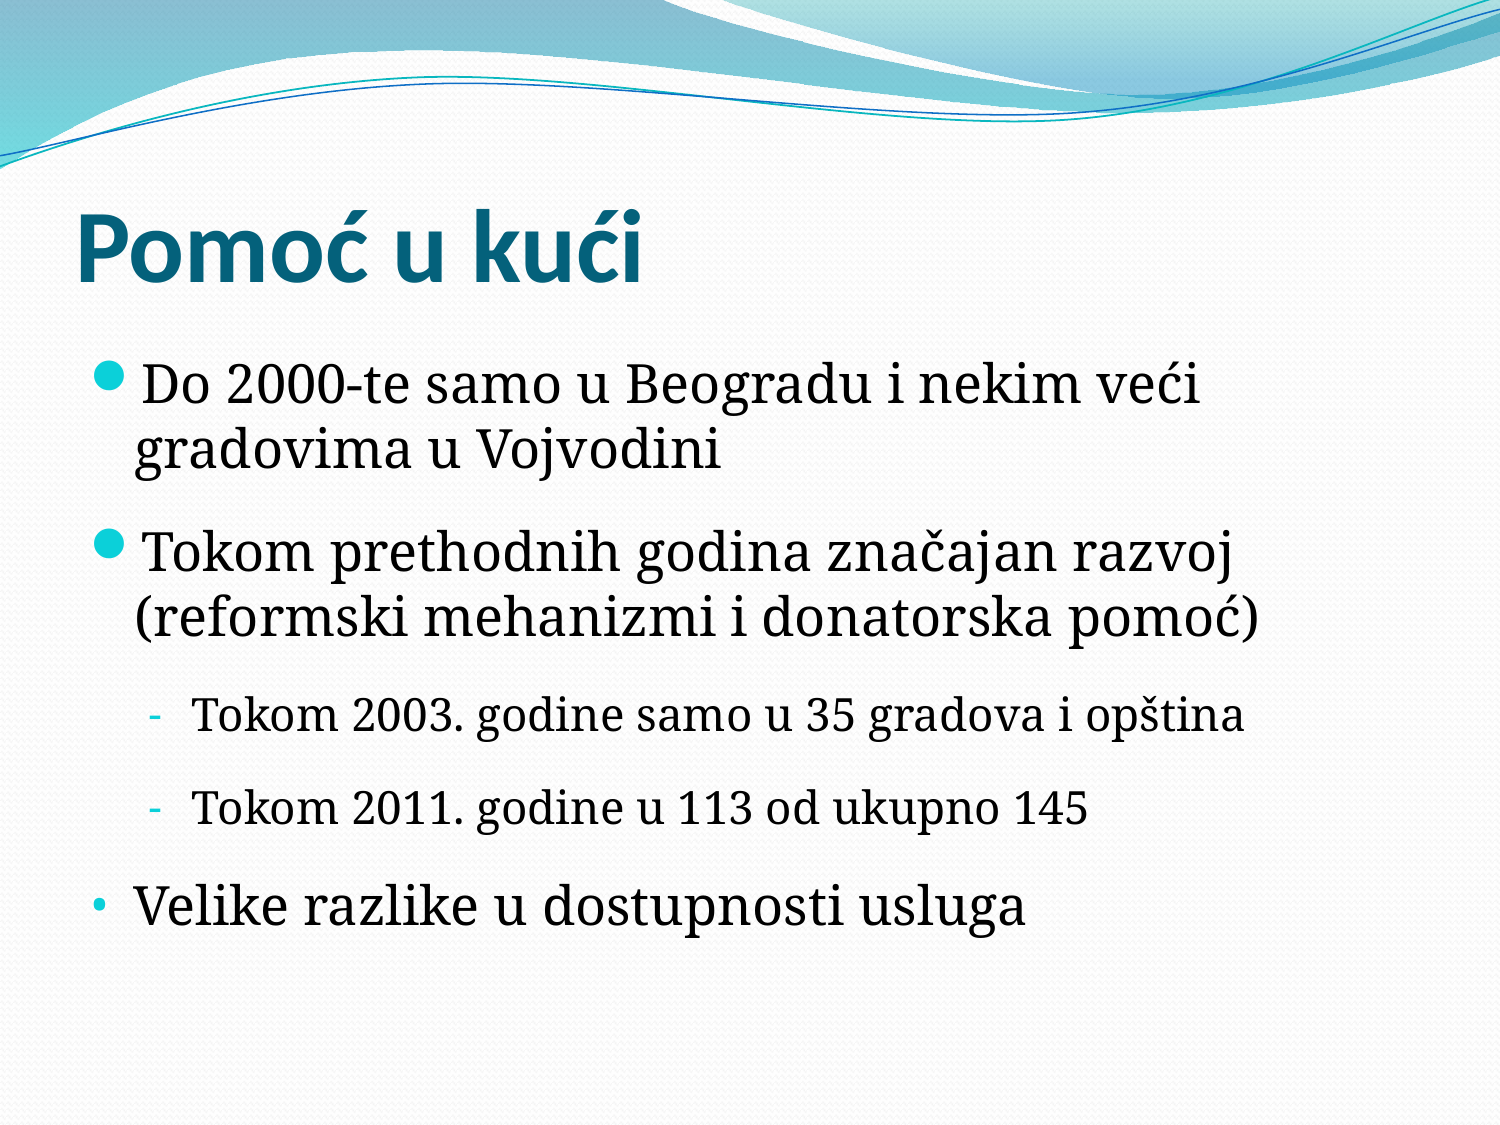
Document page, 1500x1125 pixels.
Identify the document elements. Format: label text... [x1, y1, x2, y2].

title Pomoć u kući [75, 115, 1425, 303]
list Do 2000-te samo u Beogradu i nekim veći gradovima u Vojvodini Tokom prethodnih godina značajan razvoj (reformski mehanizmi i donatorska pomoć) Tokom 2003. godine samo u 35 gradova i opština Tokom 2011. godine u 113 od ukupno 145 Velike razlike u dostupnosti usluga [75, 342, 1350, 1063]
